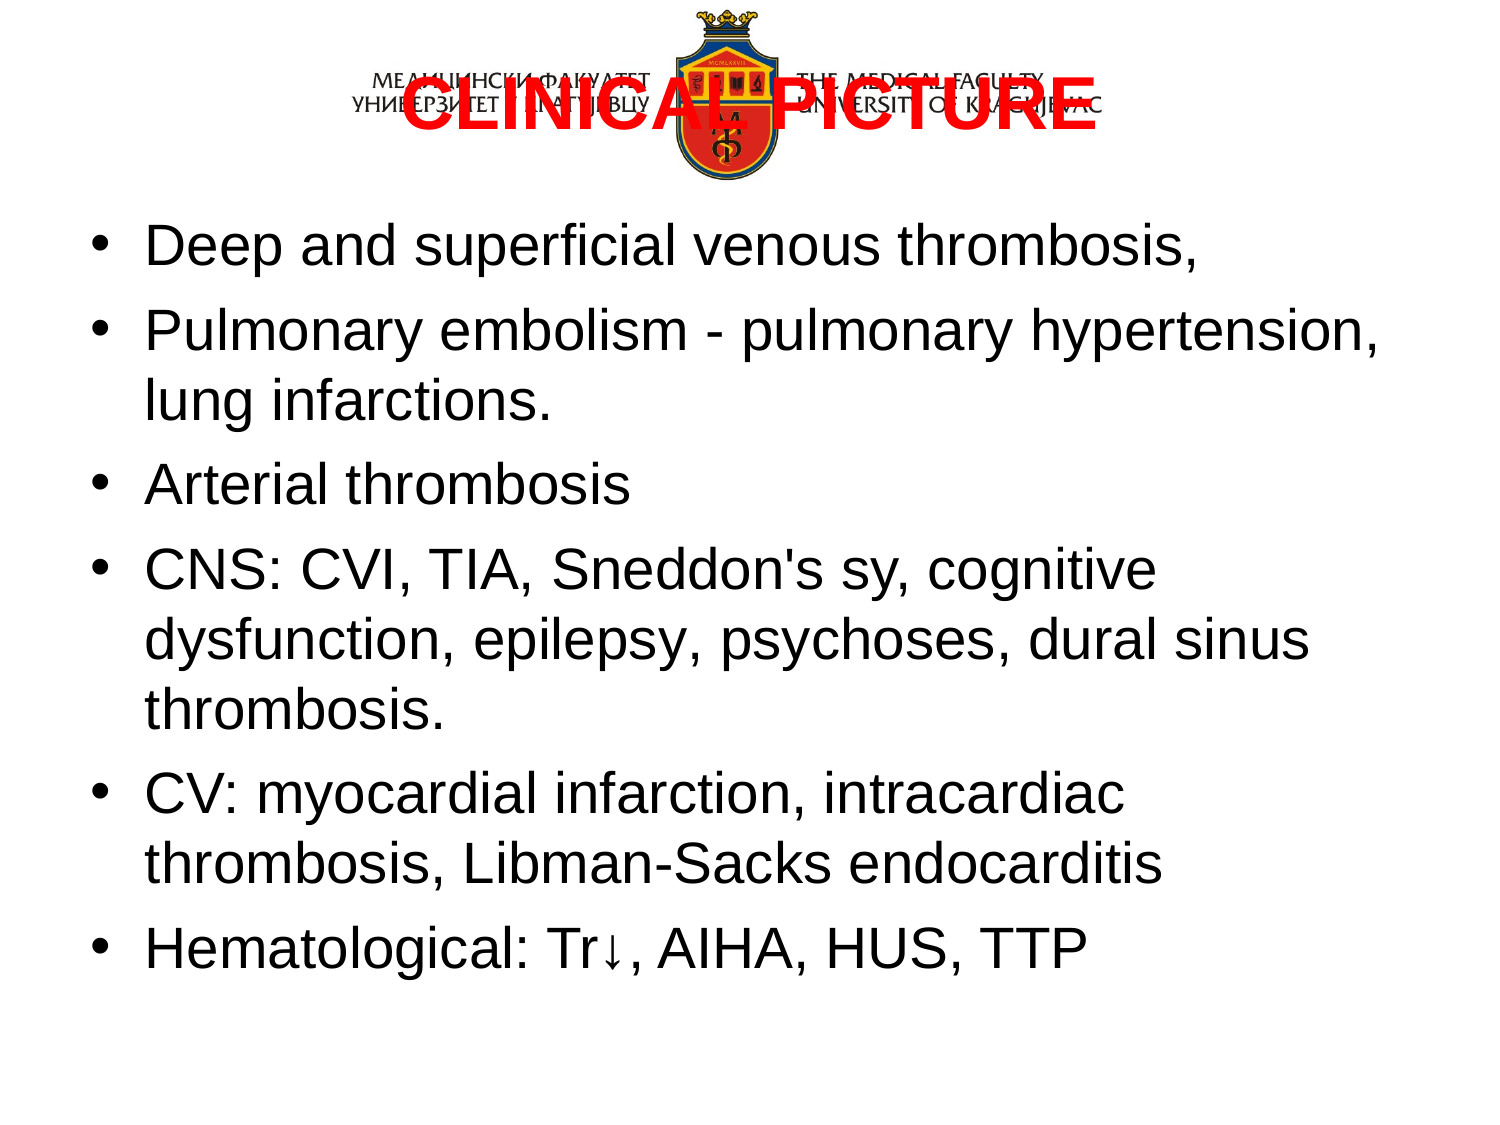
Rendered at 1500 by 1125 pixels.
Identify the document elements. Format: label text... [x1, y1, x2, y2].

picture [328, 163, 1125, 191]
text_box CLINICAL PICTURE [74, 37, 1425, 163]
text_box Deep and superficial venous thrombosis, Pulmonary embolism - pulmonary hypertension, lung infarctions. Arterial thrombosis CNS: CVI, TIA, Sneddon's sy, cognitive dysfunction, epilepsy, psychoses, dural sinus thrombosis. CV: myocardial infarction, intracardiac thrombosis, Libman-Sacks endocarditis Hematological: Tr↓, AIHA, HUS, TTP [74, 200, 1425, 1075]
picture [328, 0, 1125, 37]
